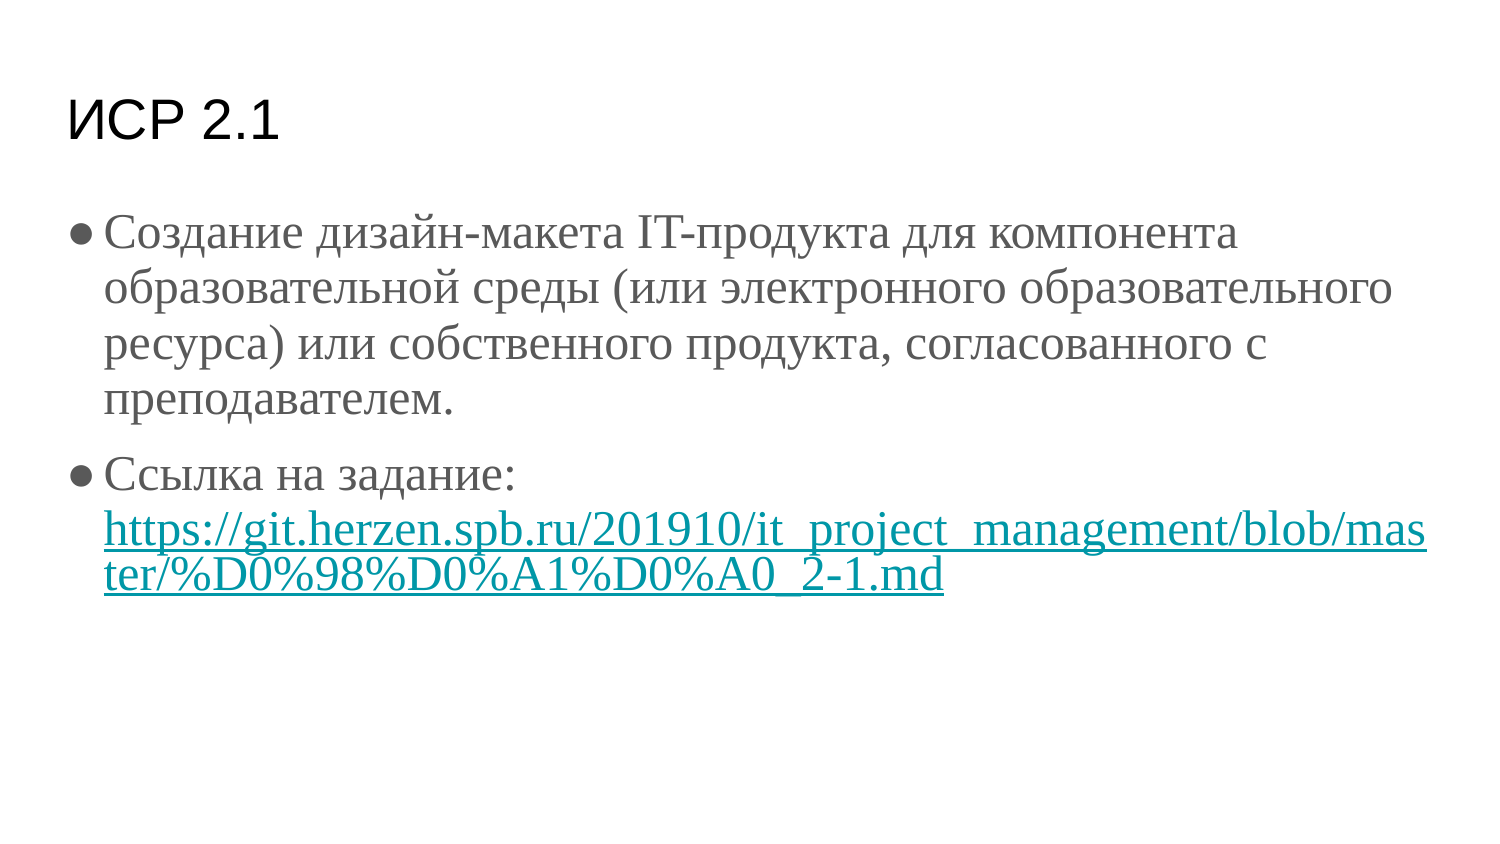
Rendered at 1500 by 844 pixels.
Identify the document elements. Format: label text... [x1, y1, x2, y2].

title ИСР 2.1 [51, 72, 1449, 167]
list Создание дизайн-макета IT-продукта для компонента образовательной среды (или электронного образовательного ресурса) или собственного продукта, согласованного с преподавателем. Ссылка на задание: https://git.herzen.spb.ru/201910/it_project_management/blob/master/%D0%98%D0%A1%D0%A0_2-1.md [51, 189, 1449, 750]
